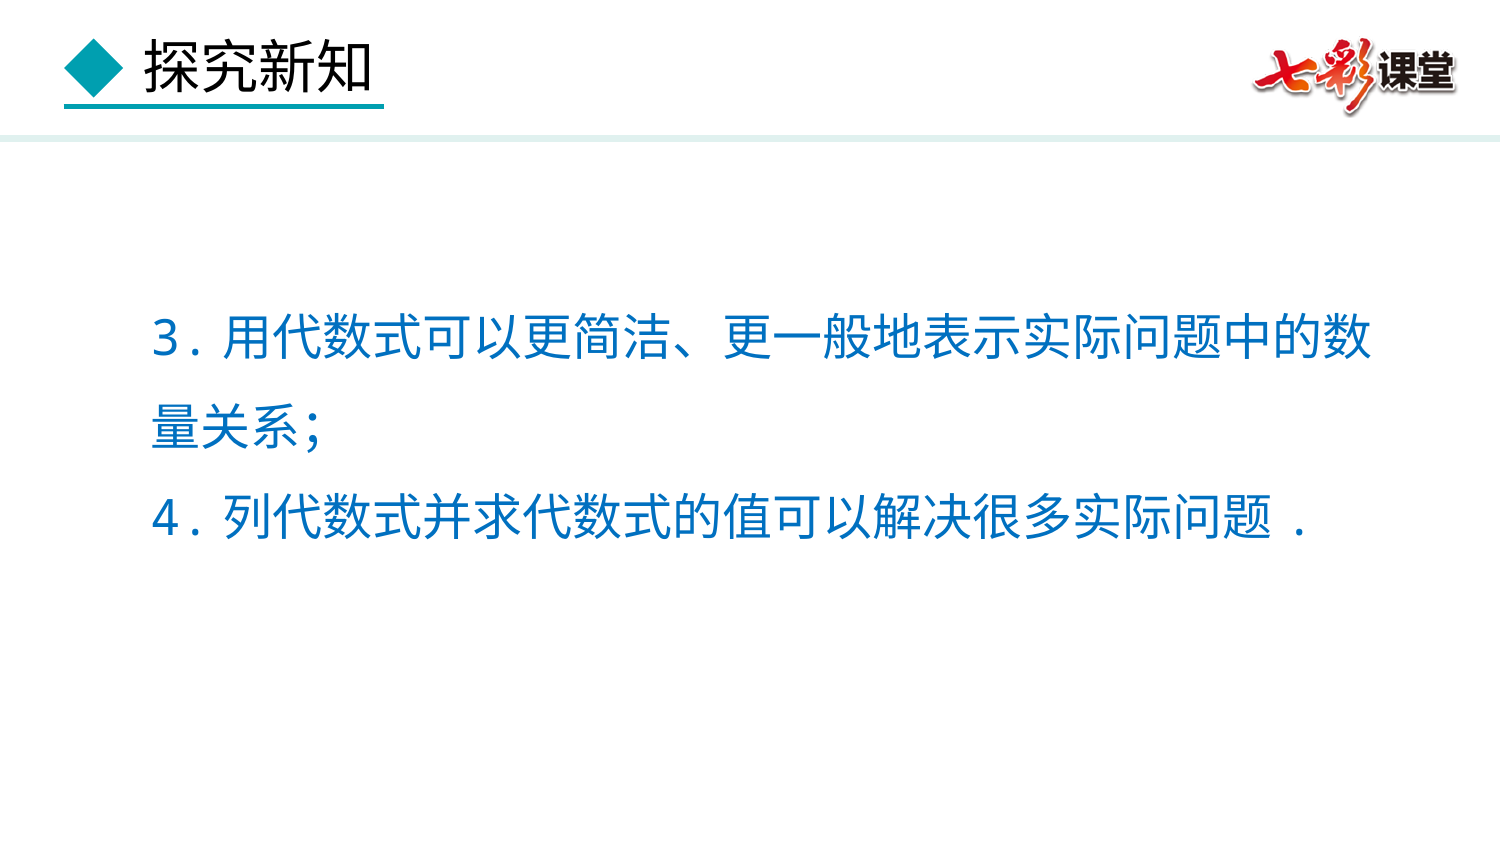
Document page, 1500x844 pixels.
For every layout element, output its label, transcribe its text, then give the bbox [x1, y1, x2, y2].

picture [1249, 32, 1461, 118]
text_box 3.用代数式可以更简洁、更一般地表示实际问题中的数量关系； 4.列代数式并求代数式的值可以解决很多实际问题. [135, 268, 1435, 553]
